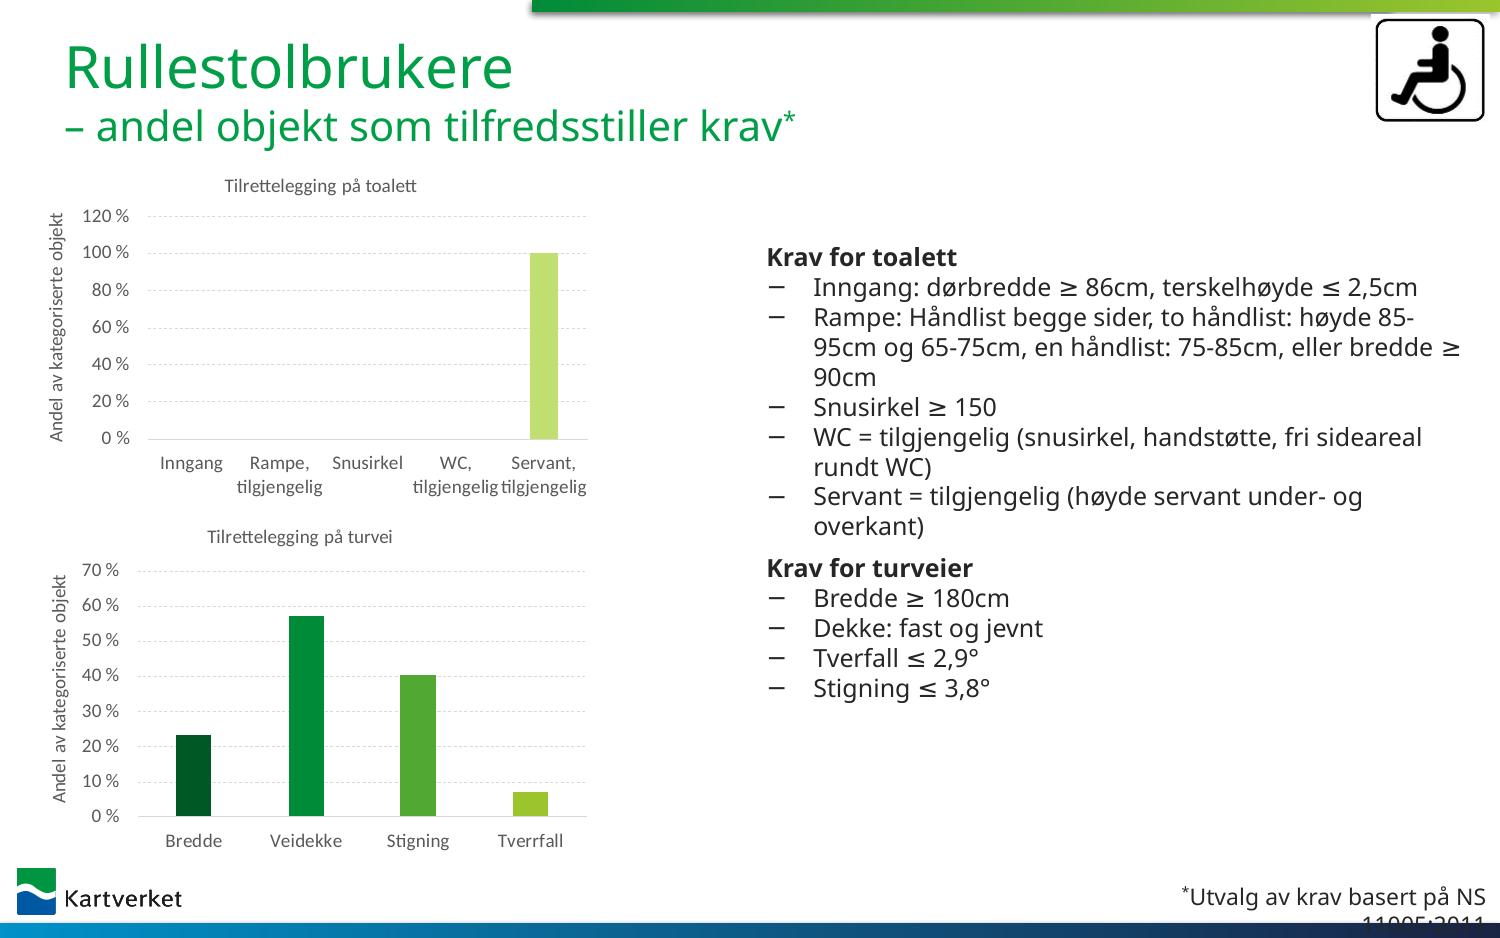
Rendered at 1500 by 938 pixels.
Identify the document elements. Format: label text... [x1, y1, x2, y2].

text_box Rullestolbrukere – andel objekt som tilfredsstiller krav* [49, 14, 1431, 158]
text_box Krav for toalett Inngang: dørbredde ≥ 86cm, terskelhøyde ≤ 2,5cm Rampe: Håndlist begge sider, to håndlist: høyde 85-95cm og 65-75cm, en håndlist: 75-85cm, eller bredde ≥ 90cm Snusirkel ≥ 150 WC = tilgjengelig (snusirkel, handstøtte, fri sideareal rundt WC) Servant = tilgjengelig (høyde servant under- og overkant) [751, 234, 1483, 545]
picture [41, 520, 598, 859]
picture [1371, 13, 1491, 127]
picture [41, 166, 599, 505]
text_box Krav for turveier Bredde ≥ 180cm Dekke: fast og jevnt Tverfall ≤ 2,9° Stigning ≤ 3,8° [751, 545, 1483, 710]
text_box *Utvalg av krav basert på NS 11005:2011 [1068, 873, 1500, 938]
